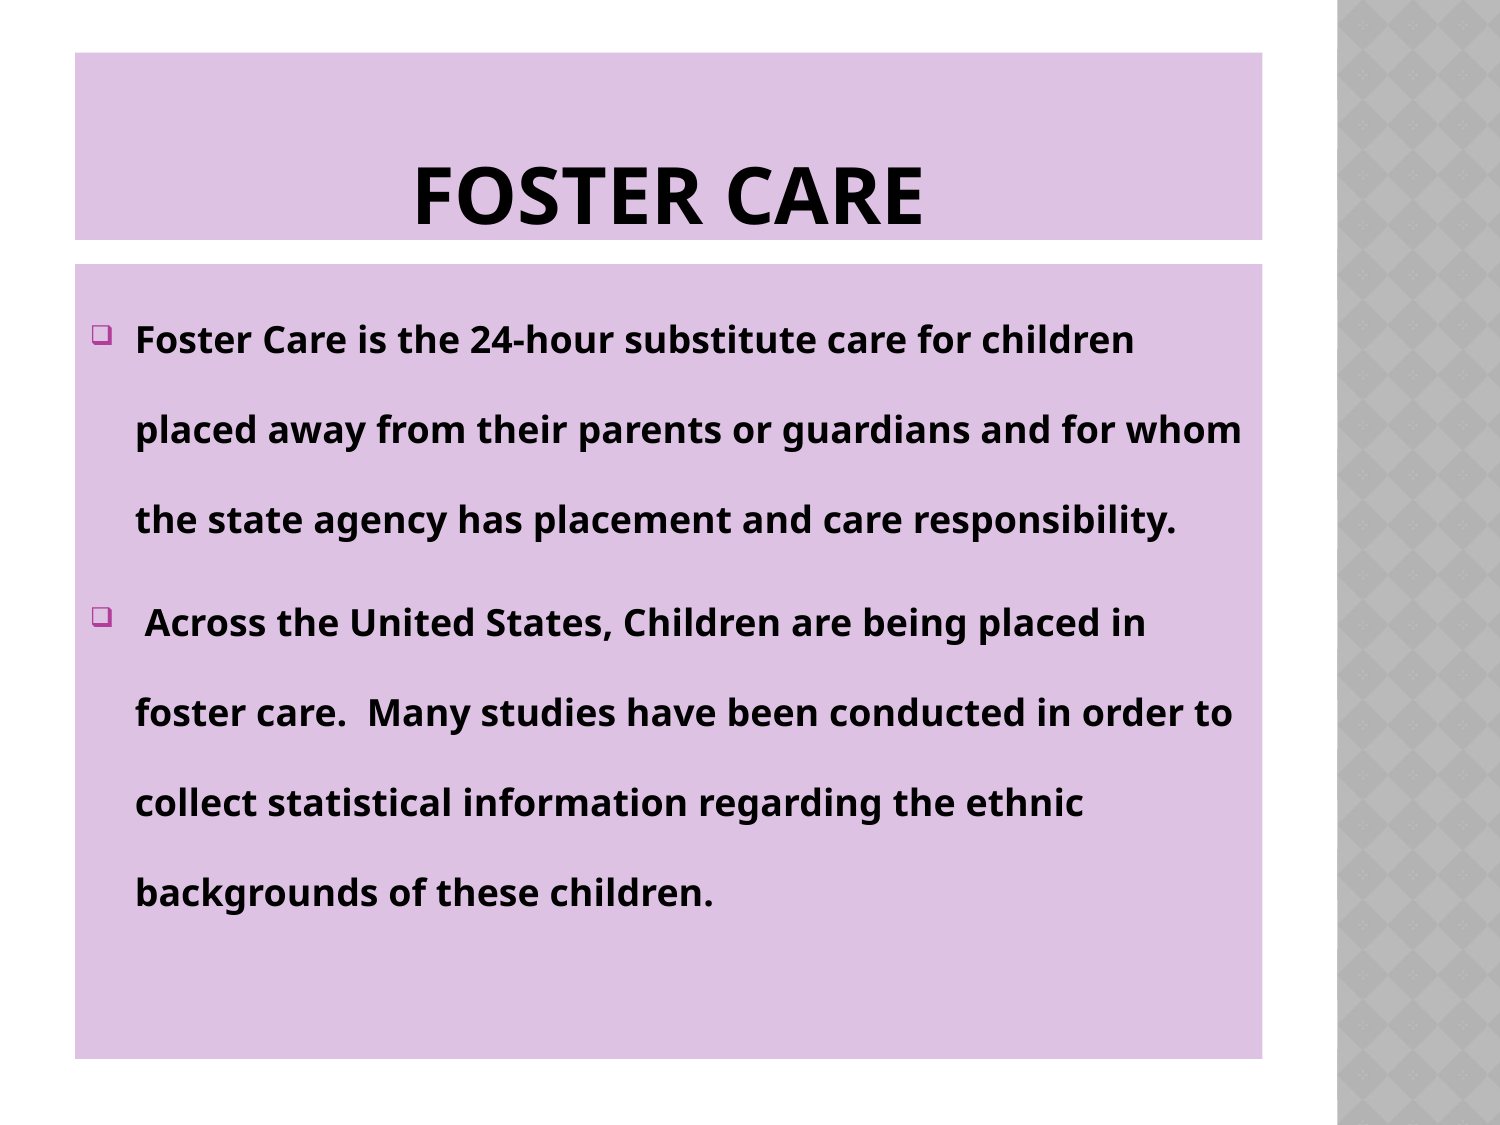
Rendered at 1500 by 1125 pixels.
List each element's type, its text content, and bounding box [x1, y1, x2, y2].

title Foster Care [75, 52, 1263, 240]
list Foster Care is the 24-hour substitute care for children placed away from their parents or guardians and for whom the state agency has placement and care responsibility. Across the United States, Children are being placed in foster care. Many studies have been conducted in order to collect statistical information regarding the ethnic backgrounds of these children. [75, 264, 1263, 1059]
